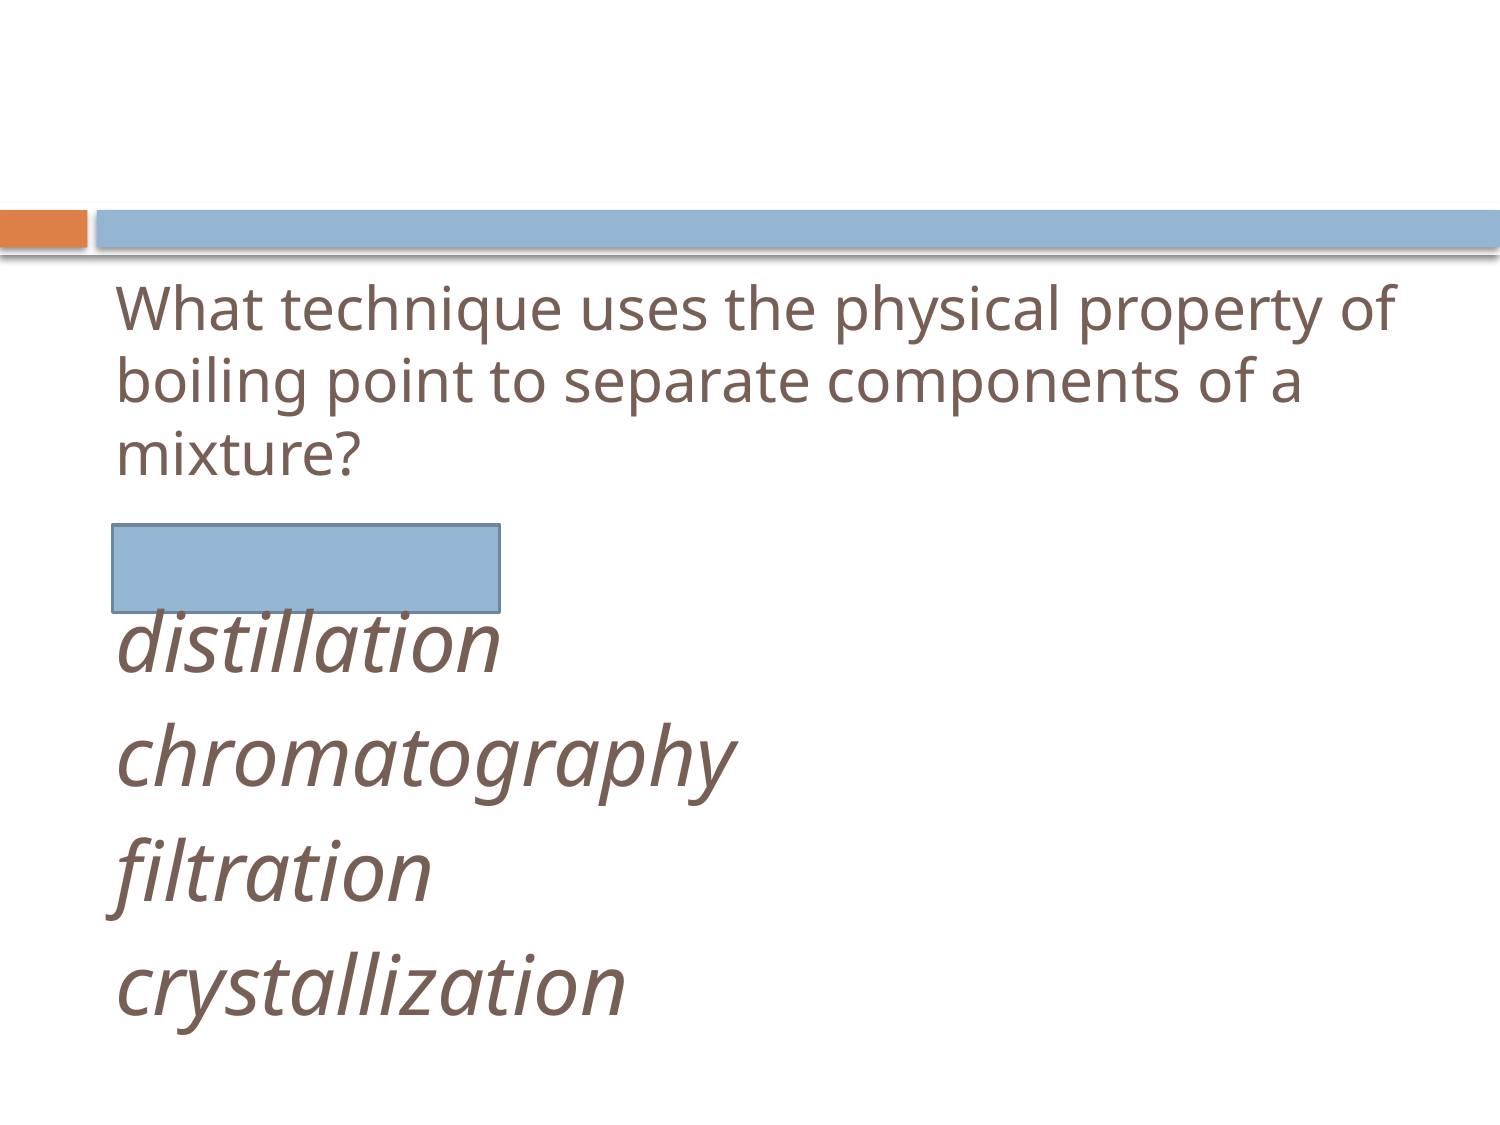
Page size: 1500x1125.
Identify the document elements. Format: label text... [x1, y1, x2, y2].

list What technique uses the physical property of boiling point to separate components of a mixture? distillation chromatography filtration crystallization [100, 262, 1438, 1000]
